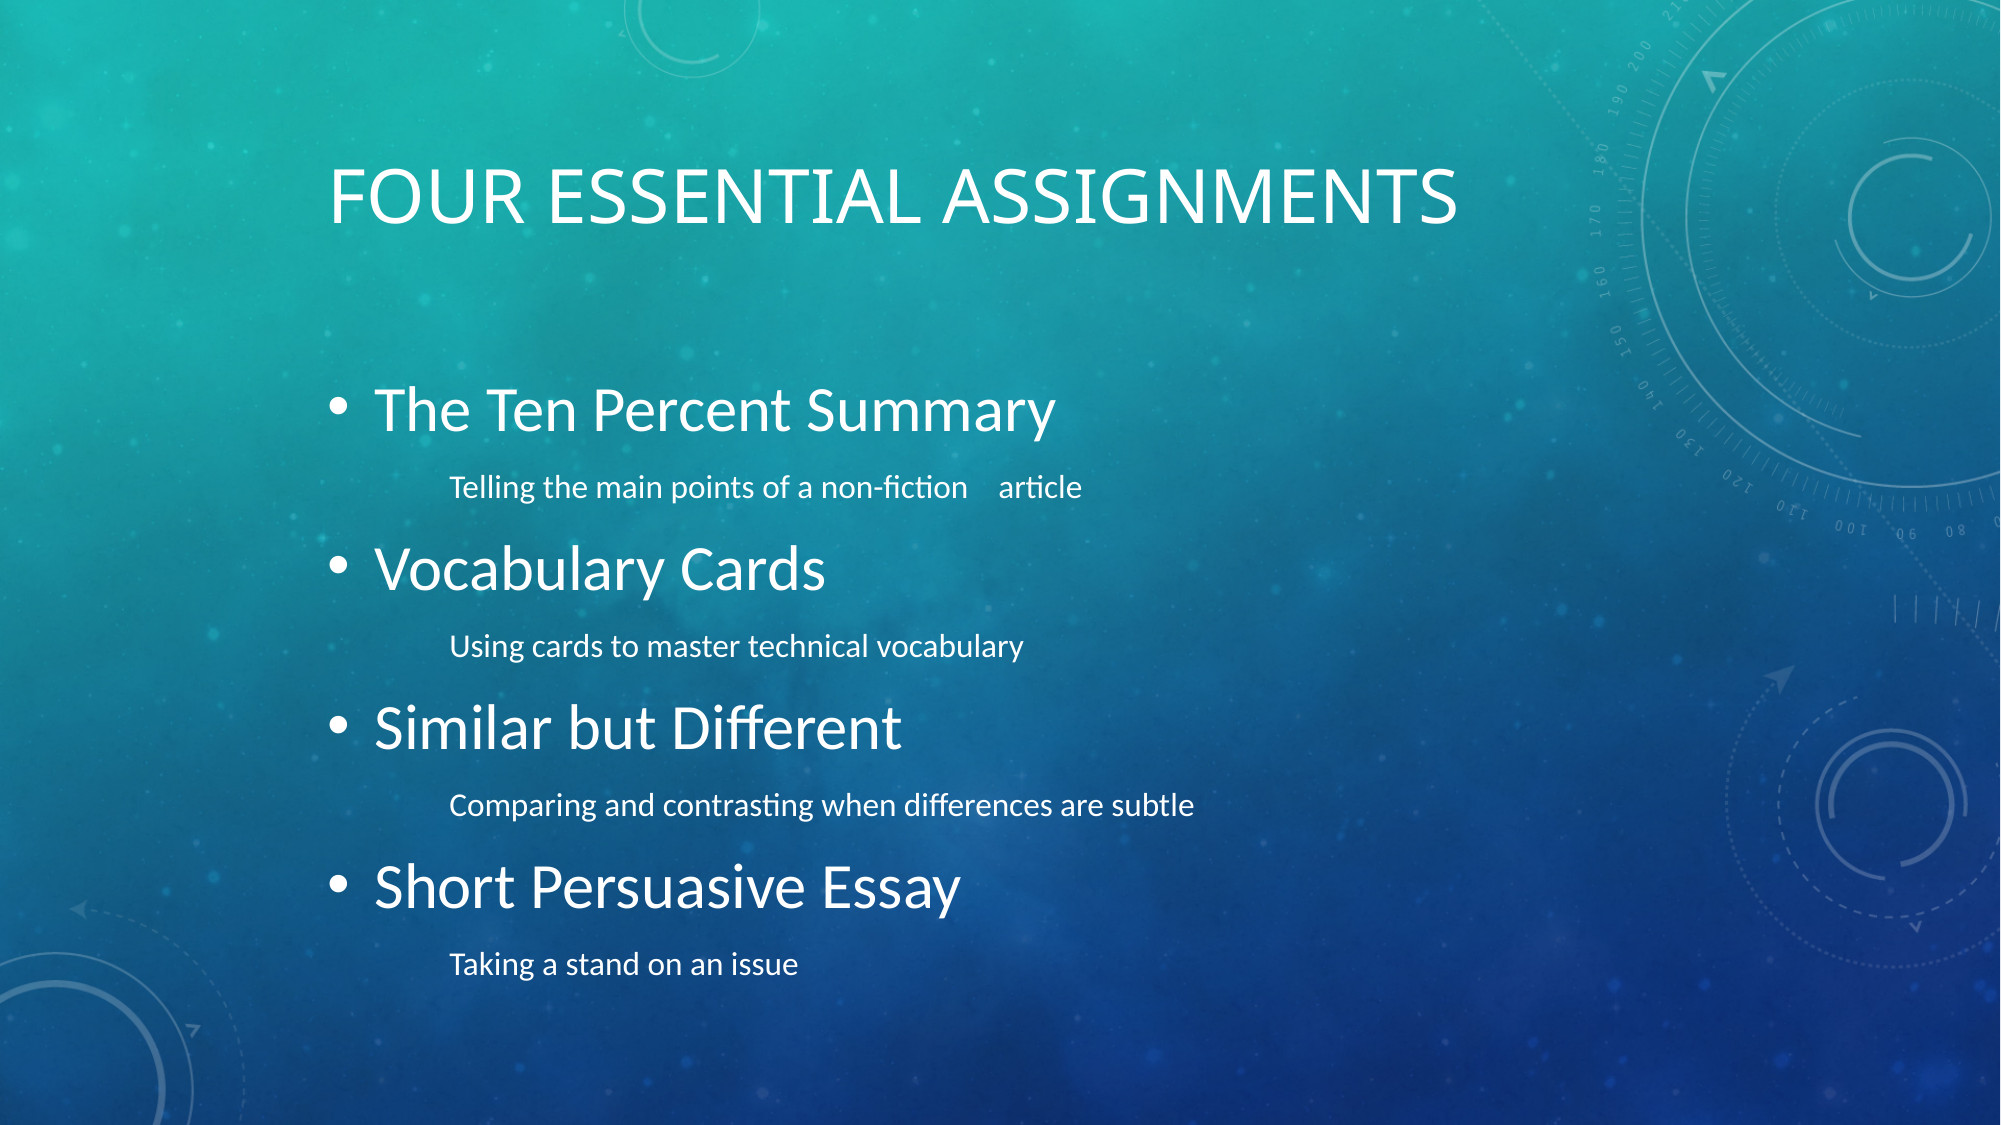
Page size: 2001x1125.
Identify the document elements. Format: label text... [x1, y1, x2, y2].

title Four Essential Assignments [312, 99, 1688, 288]
list The Ten Percent Summary Telling the main points of a non-fiction article Vocabulary Cards Using cards to master technical vocabulary Similar but Different Comparing and contrasting when differences are subtle Short Persuasive Essay Taking a stand on an issue [312, 261, 1543, 1088]
picture [0, 0, 2001, 1125]
